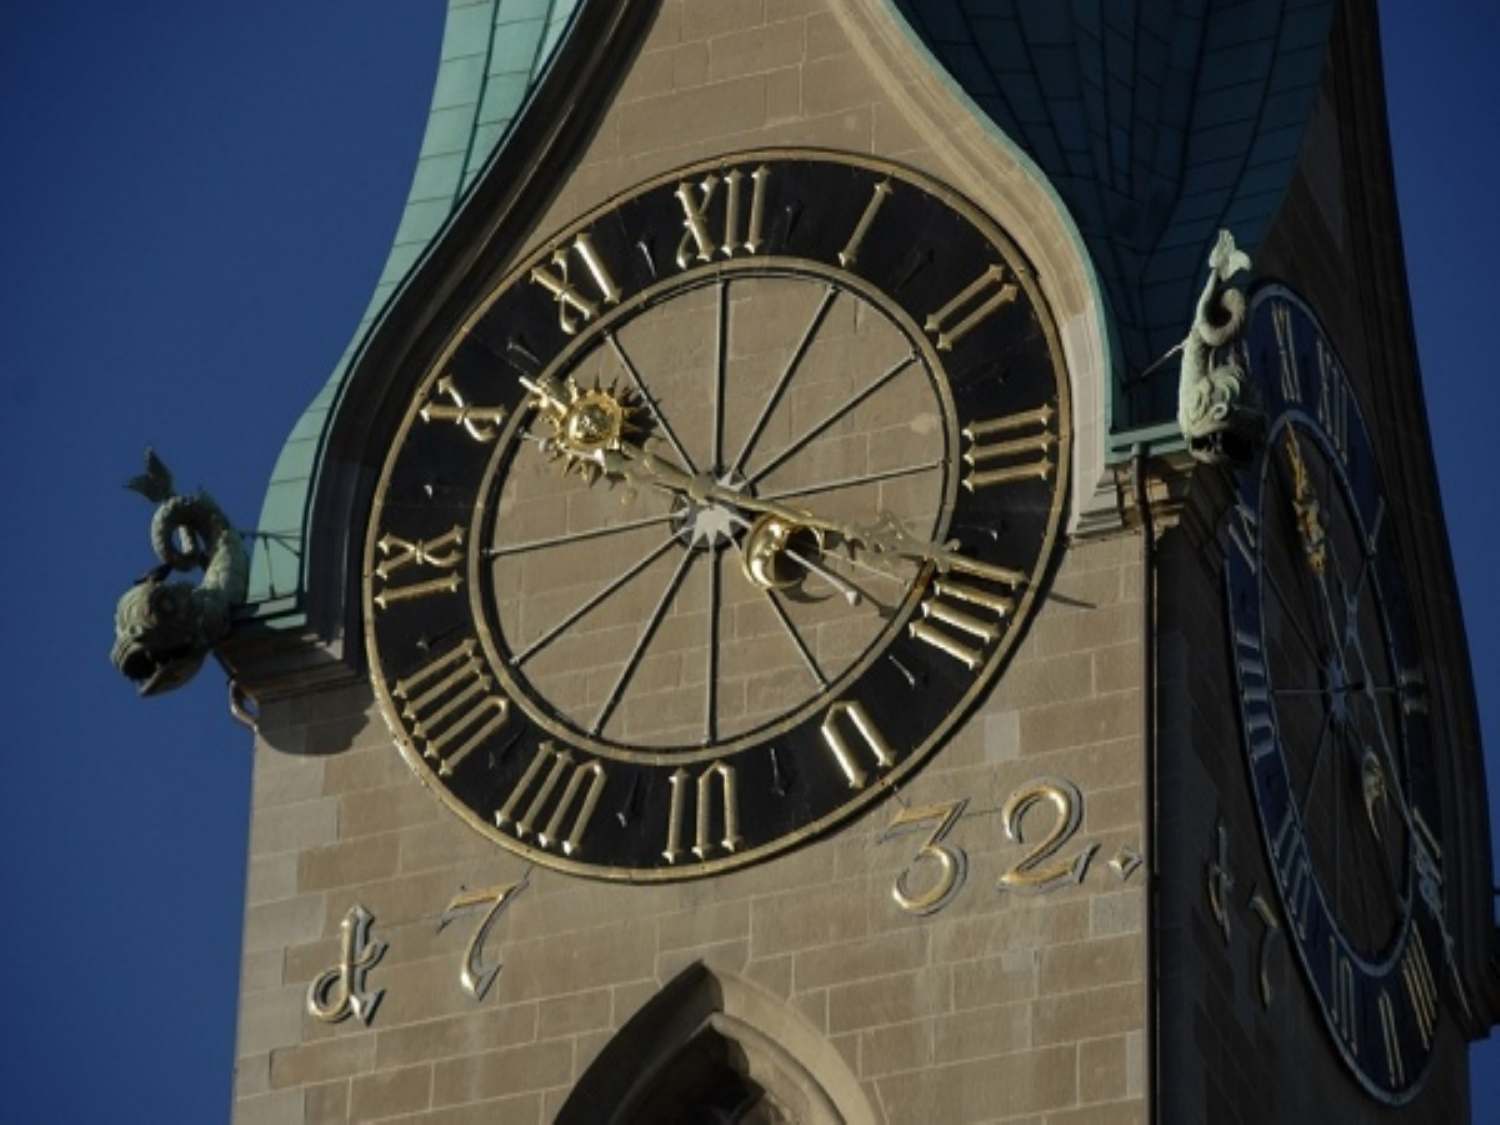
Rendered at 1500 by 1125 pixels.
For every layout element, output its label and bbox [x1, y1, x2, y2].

list [0, 0, 1500, 1125]
